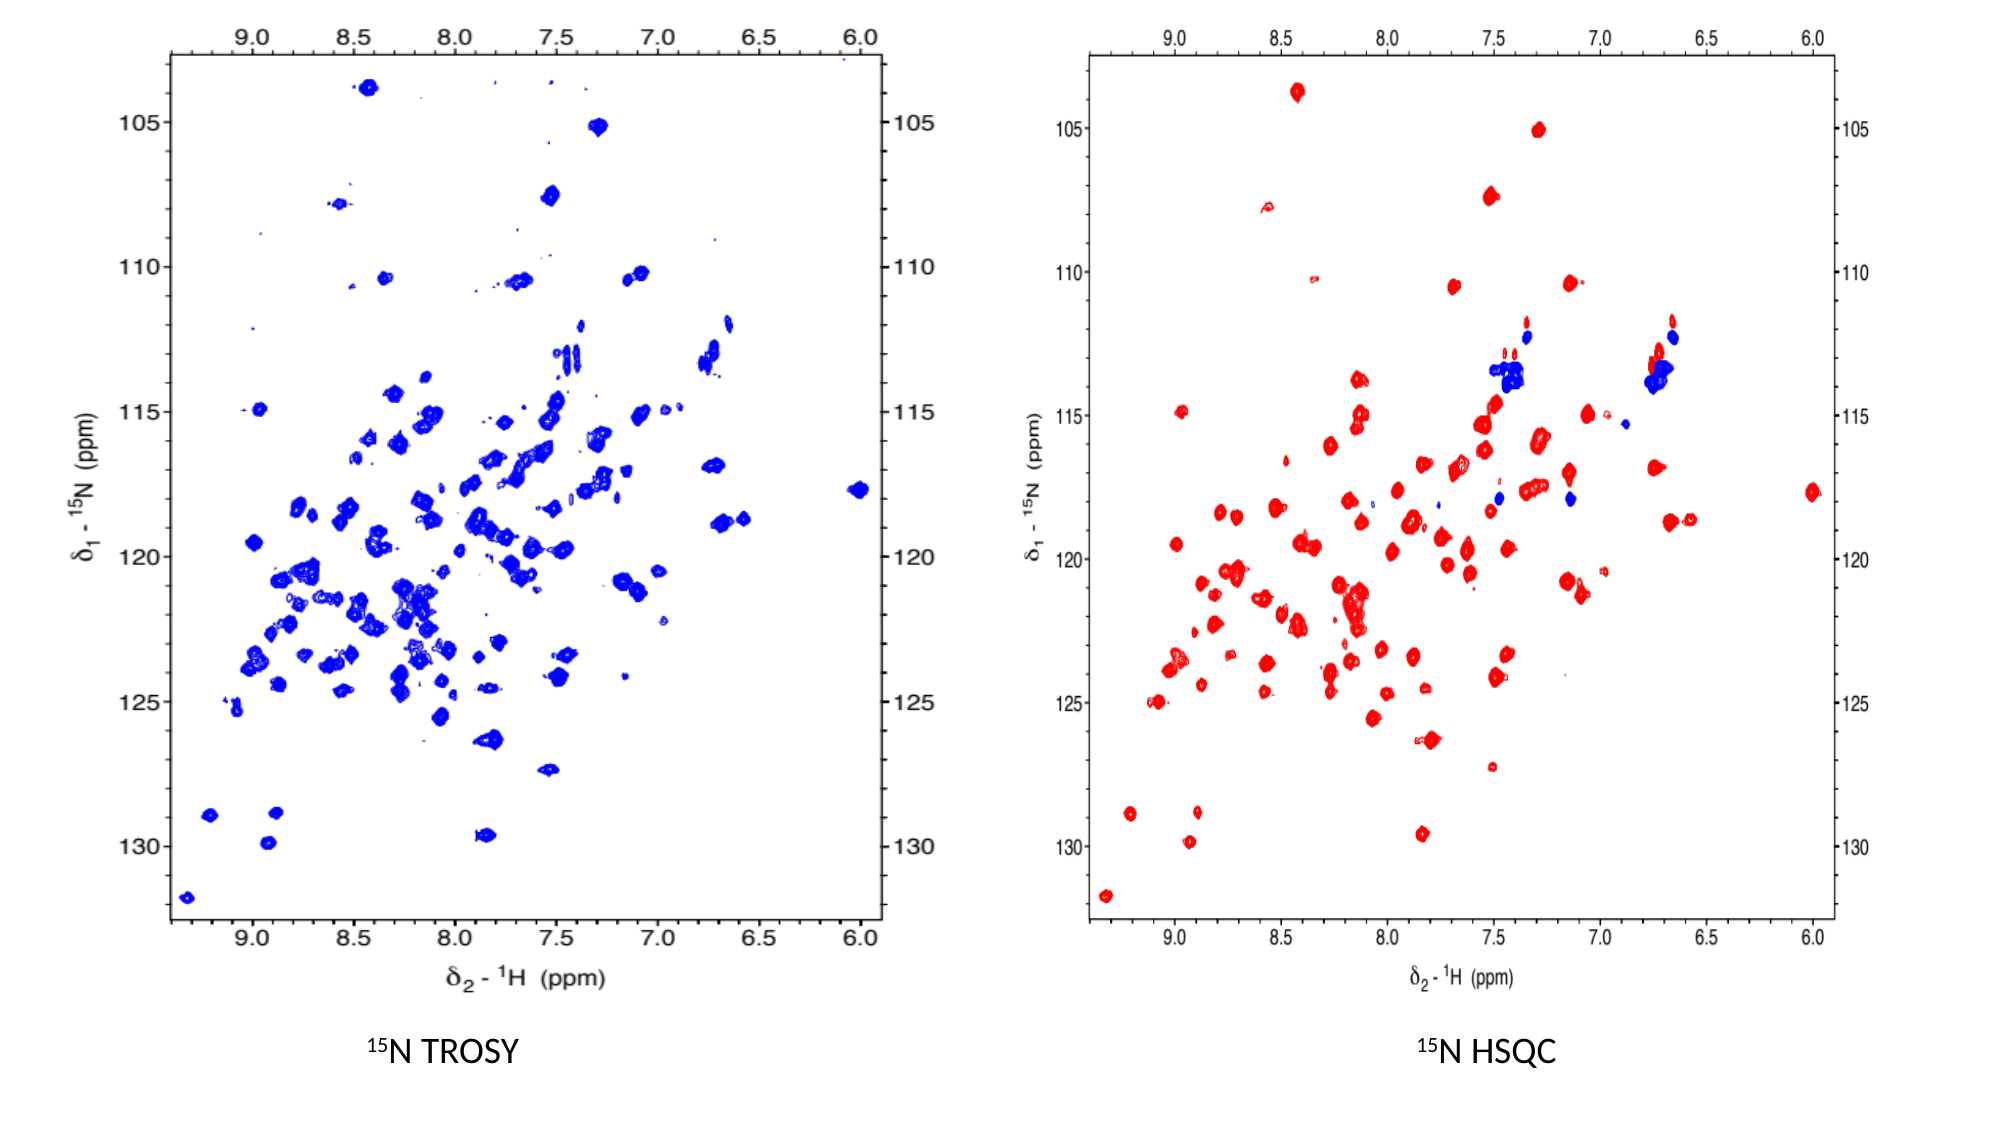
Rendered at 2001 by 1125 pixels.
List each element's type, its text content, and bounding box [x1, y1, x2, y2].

text_box 15N TROSY 15N HSQC [201, 1018, 1864, 1079]
picture [28, 0, 2000, 1048]
